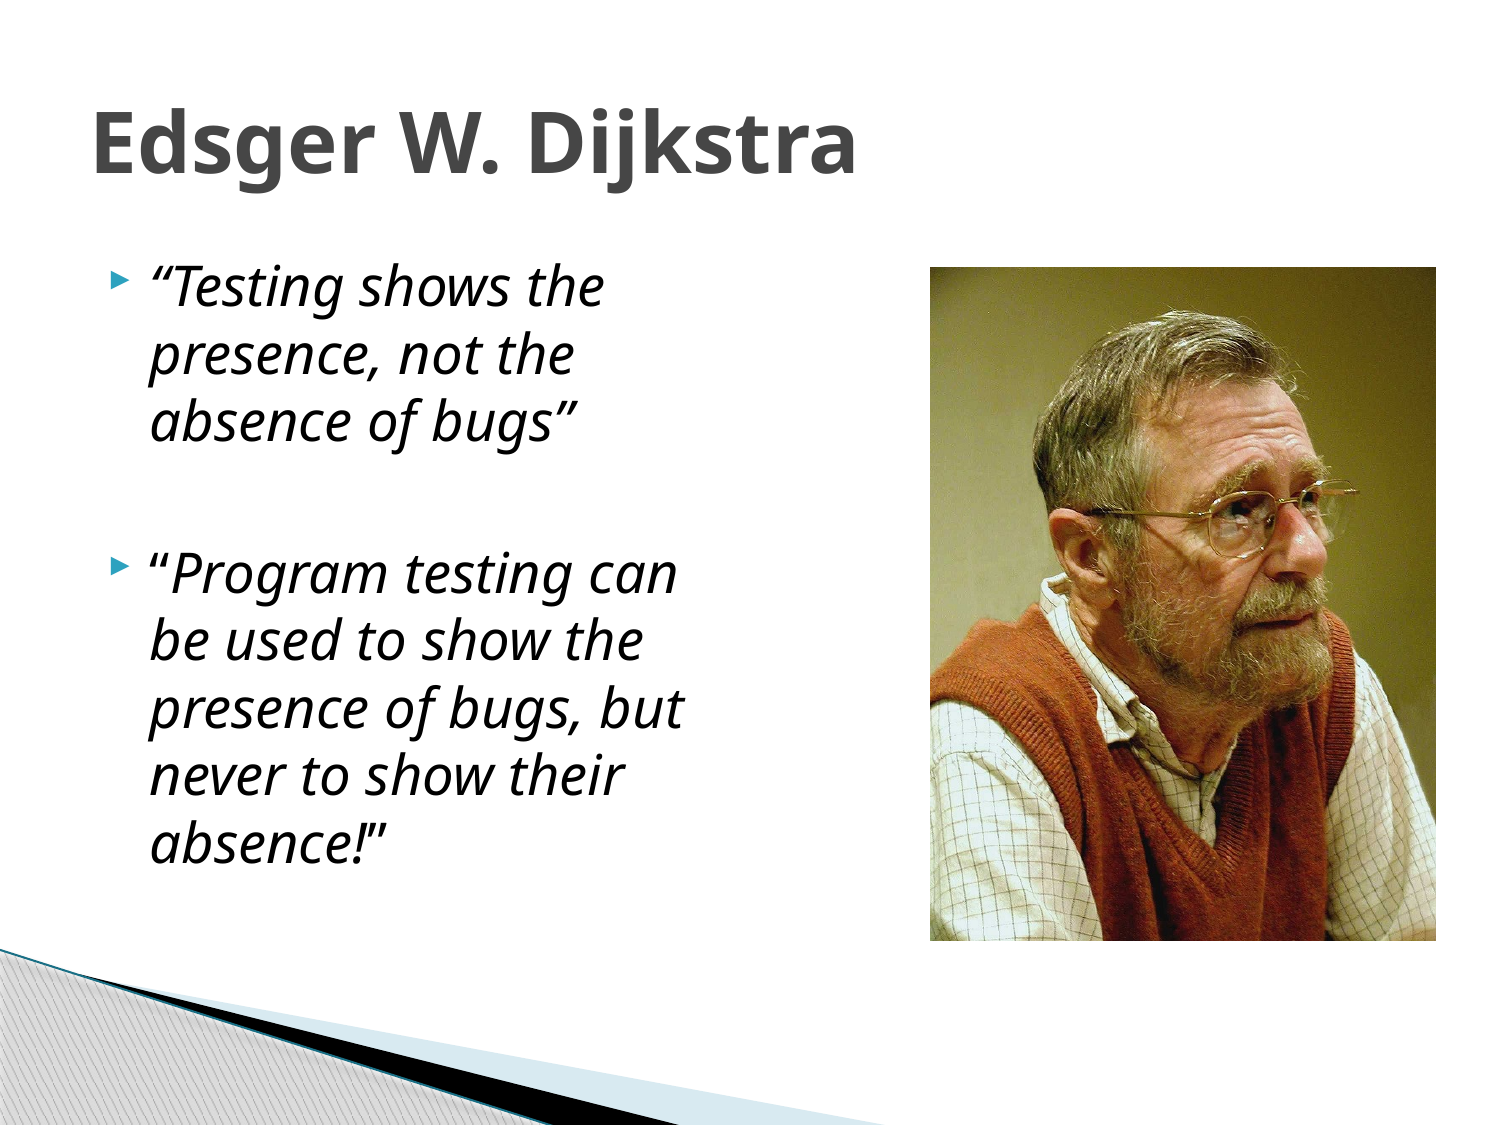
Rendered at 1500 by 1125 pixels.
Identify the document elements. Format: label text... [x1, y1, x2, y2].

title Edsger W. Dijkstra [75, 45, 1425, 233]
list “Testing shows the presence, not the absence of bugs” “Program testing can be used to show the presence of bugs, but never to show their absence!” [75, 243, 750, 986]
picture [930, 267, 1436, 941]
